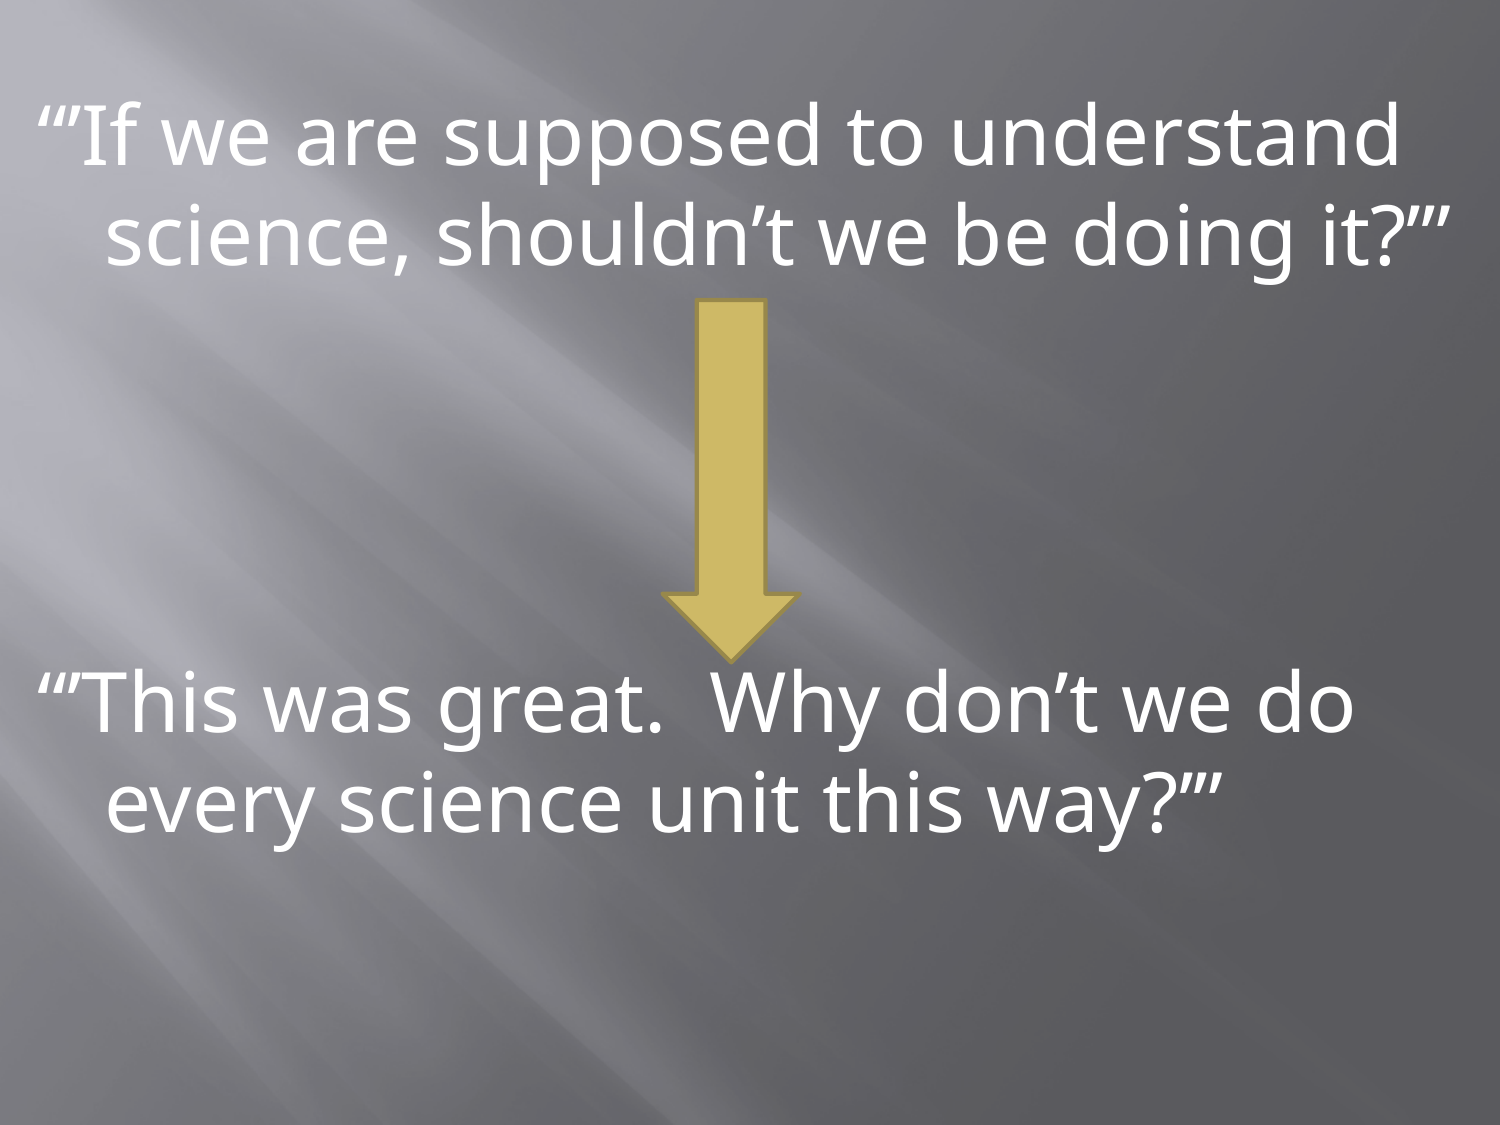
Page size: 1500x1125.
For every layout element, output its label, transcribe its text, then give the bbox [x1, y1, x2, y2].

list “’If we are supposed to understand science, shouldn’t we be doing it?’” “’This was great. Why don’t we do every science unit this way?’” [0, 75, 1475, 1005]
text_box [660, 297, 802, 665]
